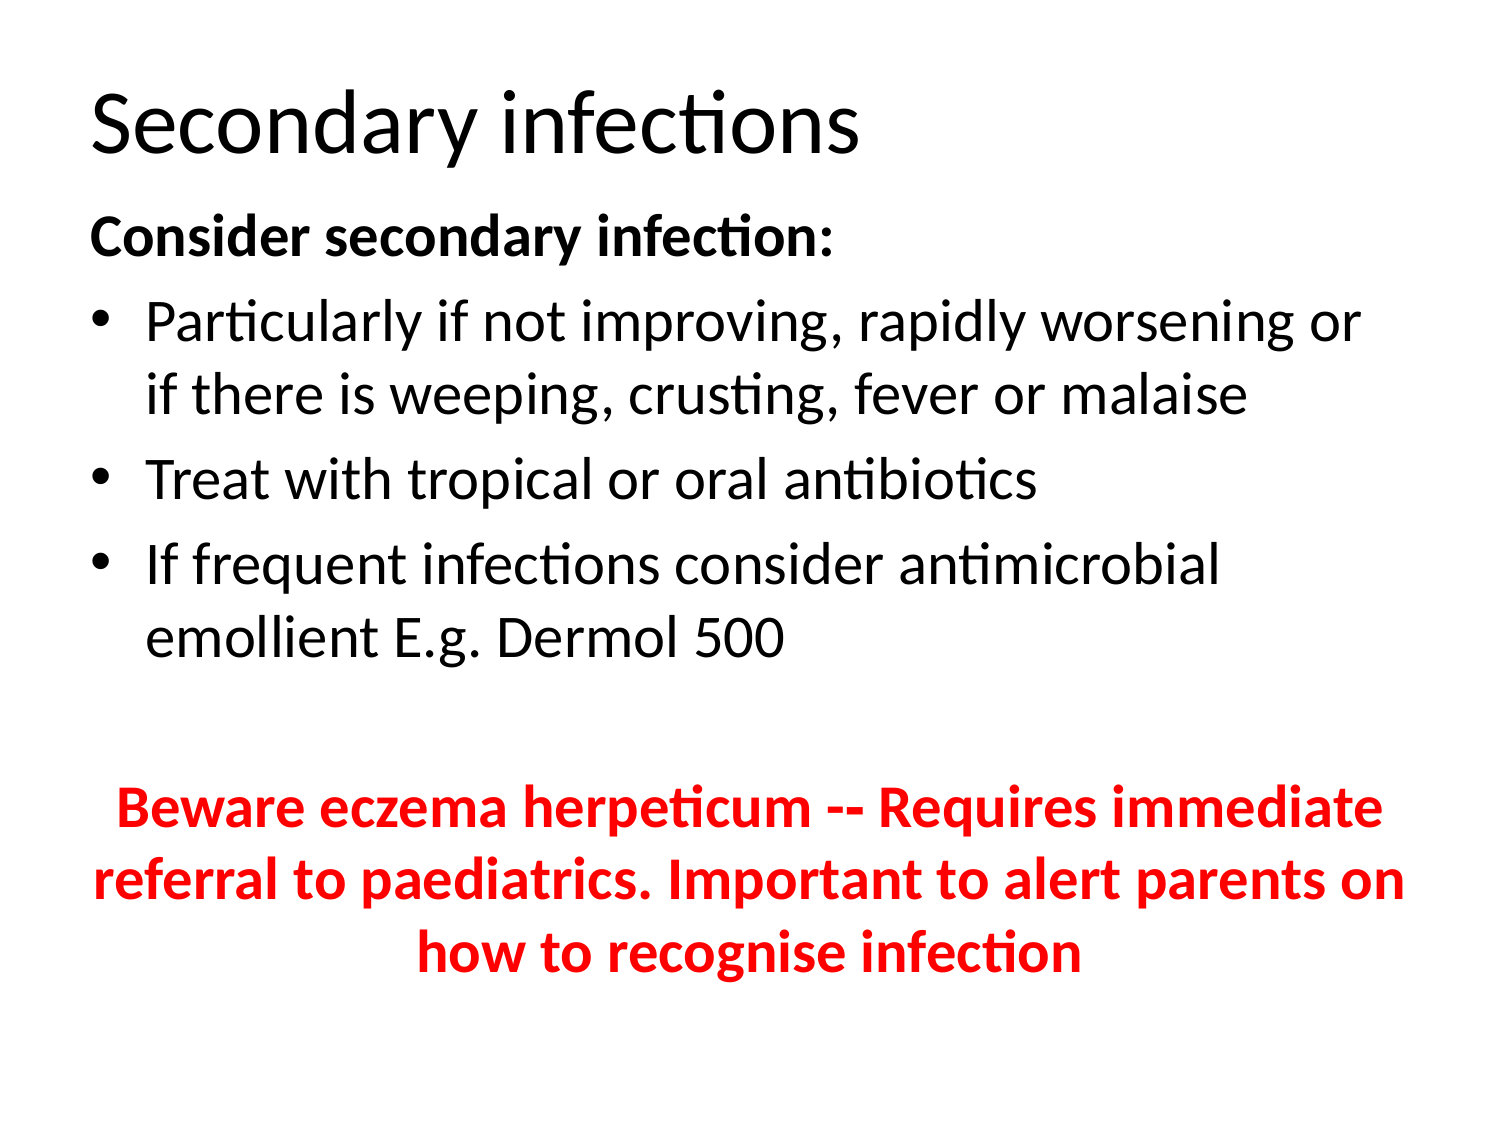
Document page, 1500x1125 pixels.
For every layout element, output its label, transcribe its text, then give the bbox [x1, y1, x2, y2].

list Consider secondary infection: Particularly if not improving, rapidly worsening or if there is weeping, crusting, fever or malaise Treat with tropical or oral antibiotics If frequent infections consider antimicrobial emollient E.g. Dermol 500 Beware eczema herpeticum -­‐ Requires immediate referral to paediatrics. Important to alert parents on how to recognise infection [75, 188, 1425, 1005]
title Secondary infections [75, 45, 1425, 188]
